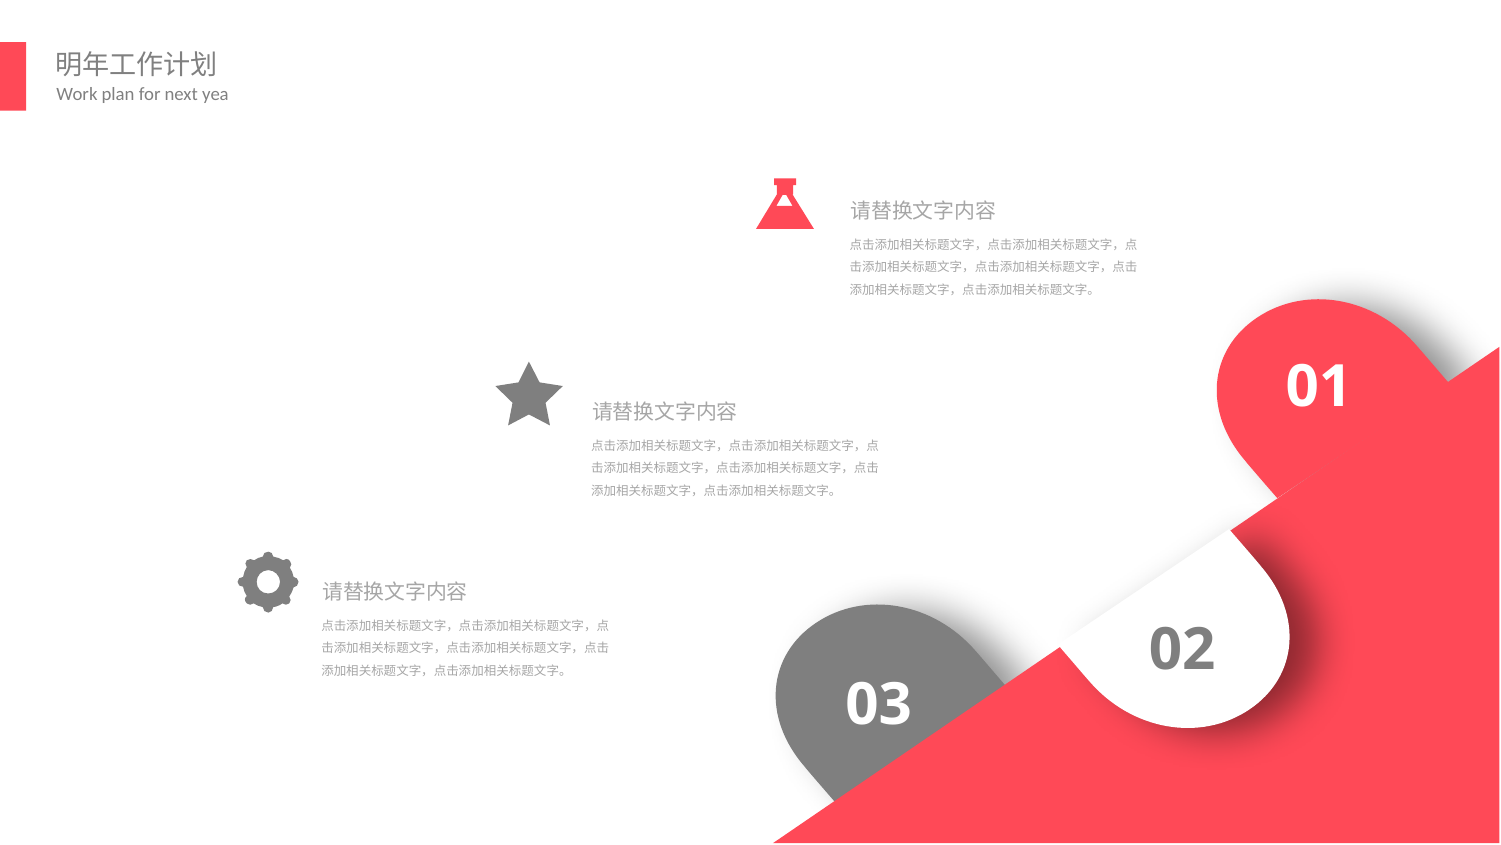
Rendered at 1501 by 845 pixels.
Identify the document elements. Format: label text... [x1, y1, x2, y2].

text_box 请替换文字内容 [839, 187, 1124, 229]
text_box [775, 604, 1005, 801]
text_box [772, 346, 1500, 844]
text_box [1057, 529, 1290, 728]
text_box 03 [834, 660, 935, 742]
text_box 点击添加相关标题文字，点击添加相关标题文字，点击添加相关标题文字，点击添加相关标题文字，点击添加相关标题文字，点击添加相关标题文字。 [580, 425, 891, 503]
text_box [237, 551, 299, 613]
text_box [756, 178, 814, 229]
text_box 01 [1274, 342, 1375, 424]
text_box [495, 361, 563, 426]
text_box 点击添加相关标题文字，点击添加相关标题文字，点击添加相关标题文字，点击添加相关标题文字，点击添加相关标题文字，点击添加相关标题文字。 [839, 224, 1149, 302]
text_box [1216, 299, 1448, 498]
text_box 02 [1137, 605, 1238, 687]
text_box 点击添加相关标题文字，点击添加相关标题文字，点击添加相关标题文字，点击添加相关标题文字，点击添加相关标题文字，点击添加相关标题文字。 [311, 605, 621, 683]
text_box 请替换文字内容 [580, 388, 865, 430]
text_box 请替换文字内容 [311, 568, 595, 610]
